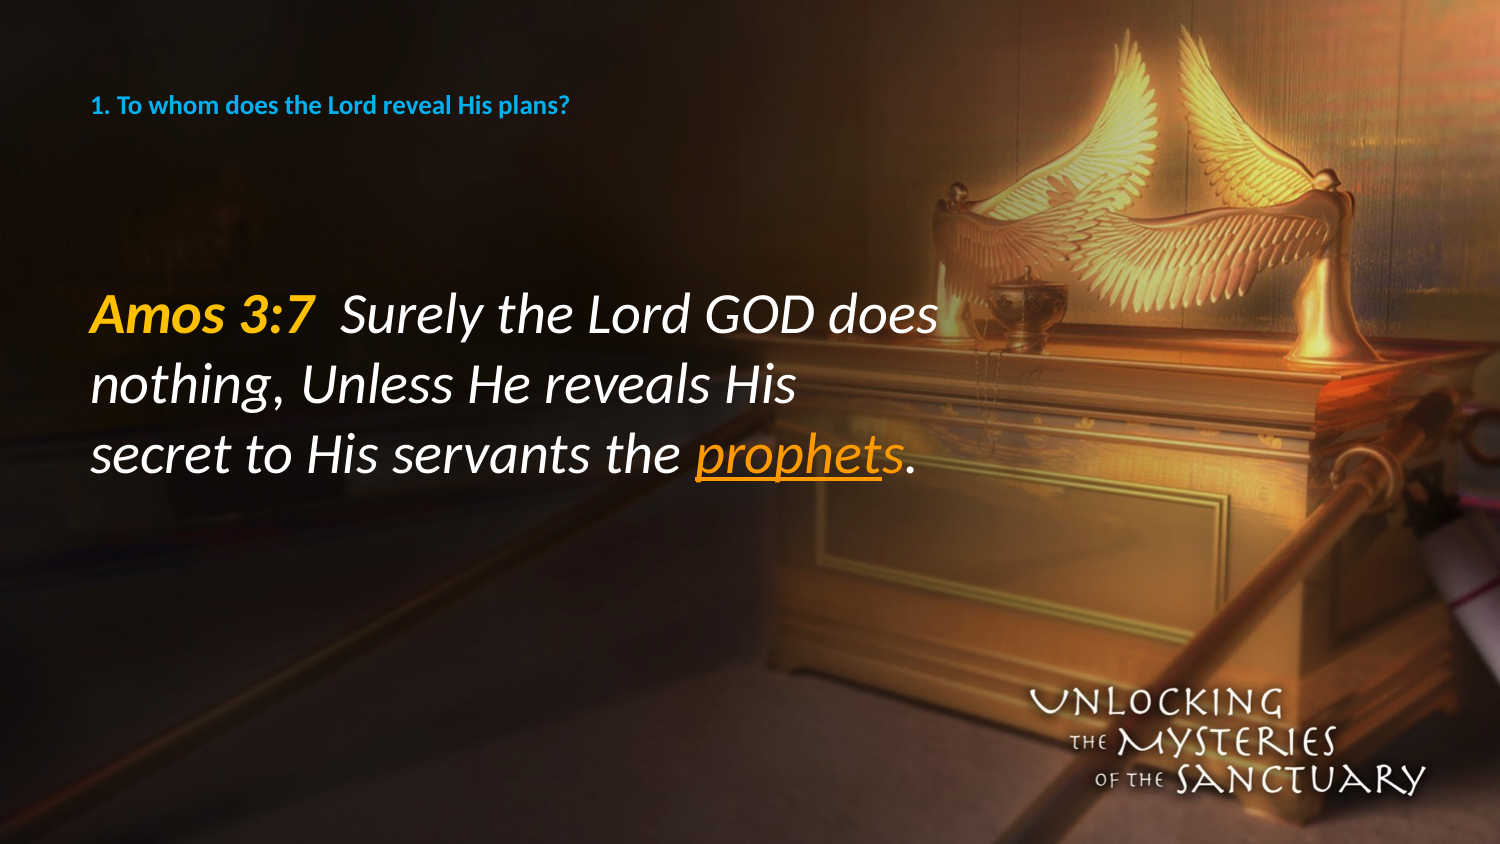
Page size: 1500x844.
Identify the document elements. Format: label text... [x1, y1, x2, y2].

list Amos 3:7 Surely the Lord GOD does nothing, Unless He reveals His secret to His servants the prophets. [75, 267, 963, 754]
title 1. To whom does the Lord reveal His plans? [75, 33, 1425, 175]
picture [0, 0, 1500, 844]
